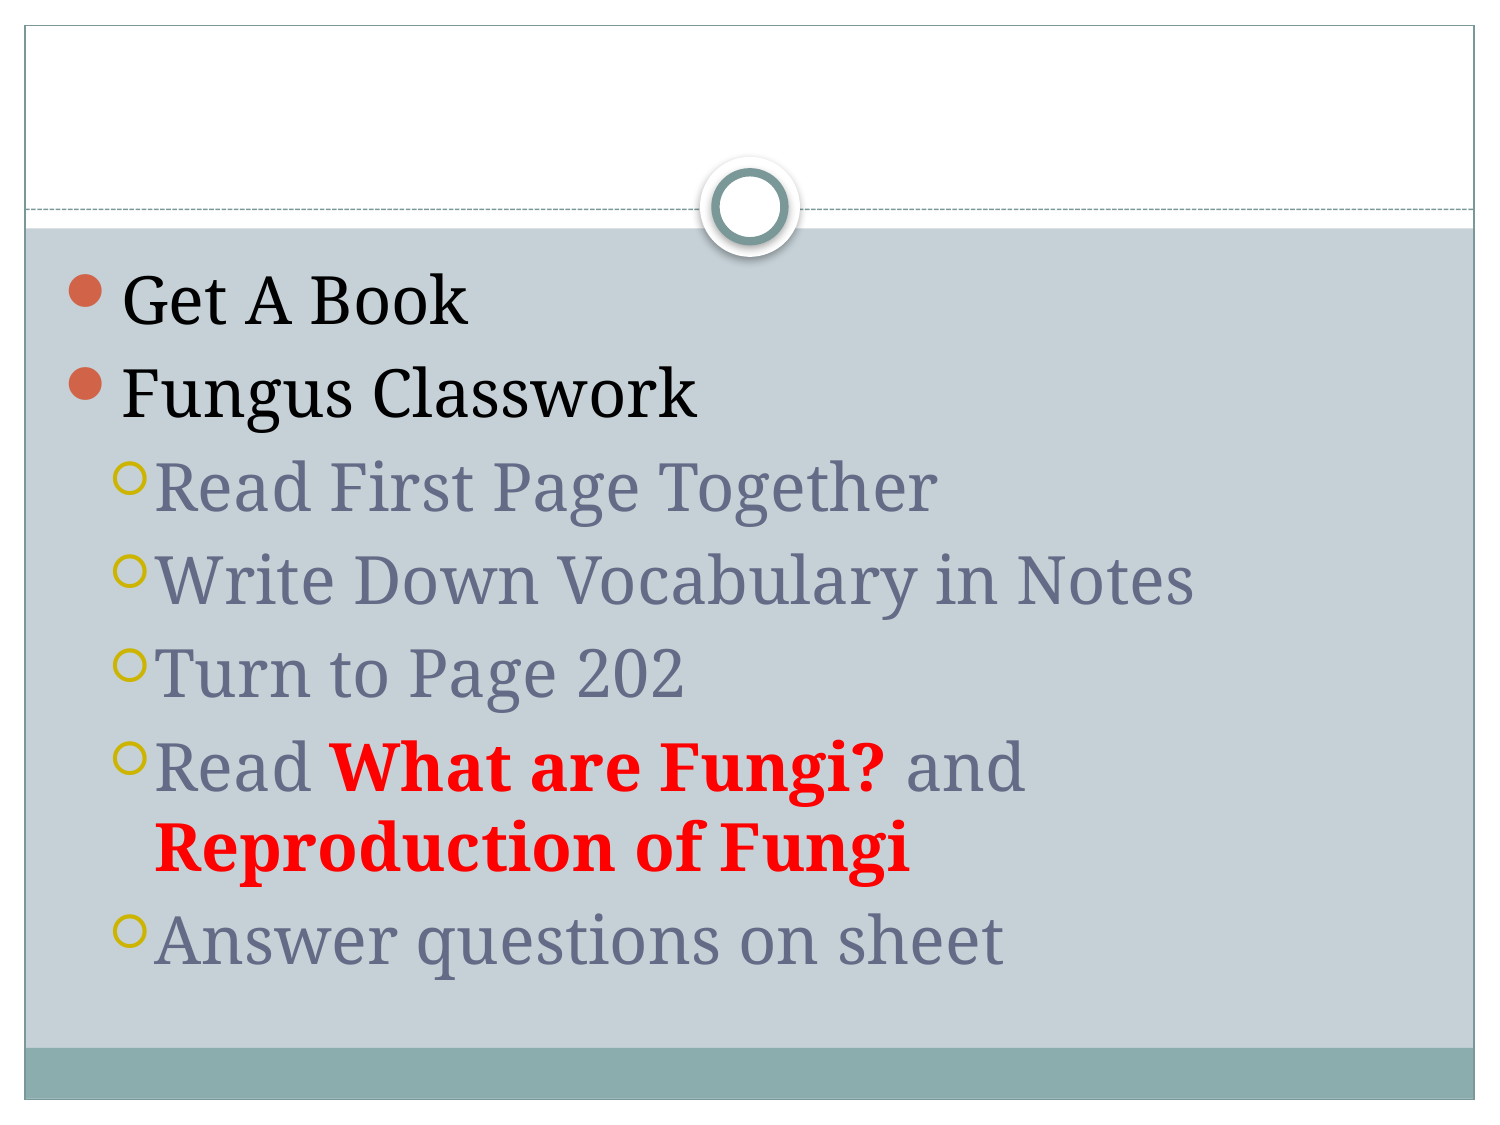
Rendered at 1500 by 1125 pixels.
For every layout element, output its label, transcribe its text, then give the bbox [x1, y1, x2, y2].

list Get A Book Fungus Classwork Read First Page Together Write Down Vocabulary in Notes Turn to Page 202 Read What are Fungi? and Reproduction of Fungi Answer questions on sheet [49, 250, 1445, 1001]
